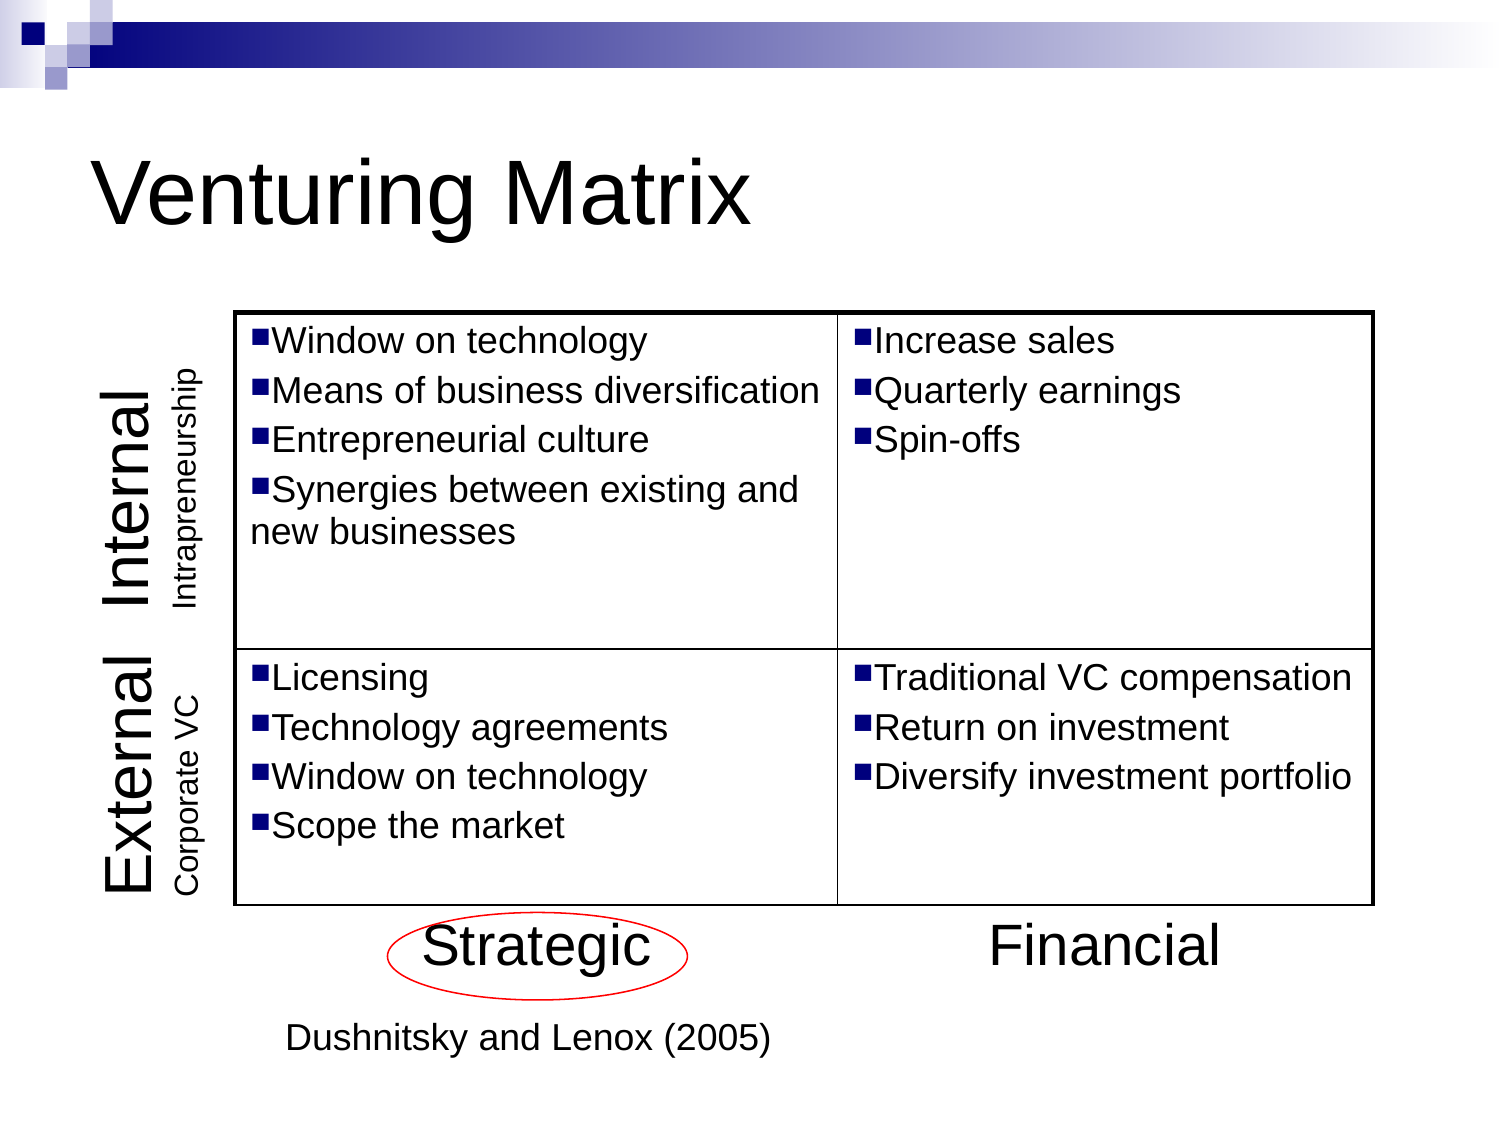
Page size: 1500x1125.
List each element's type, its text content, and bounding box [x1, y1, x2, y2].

table_cell Strategic [235, 906, 837, 1012]
table_cell Traditional VC compensation Return on investment Diversify investment portfolio [838, 650, 1371, 904]
table_cell Financial [837, 906, 1373, 1012]
table_cell Licensing Technology agreements Window on technology Scope the market [237, 650, 837, 904]
text_box External Corporate VC [77, 638, 212, 913]
text_box Dushnitsky and Lenox (2005) [270, 1005, 787, 1066]
table_header Window on technology Means of business diversification Entrepreneurial culture Synergies between existing and new businesses [237, 315, 837, 648]
title Venturing Matrix [74, 74, 1426, 301]
table_header Increase sales Quarterly earnings Spin-offs [838, 315, 1371, 648]
text_box [387, 912, 688, 1000]
text_box Internal Intrapreneurship [74, 324, 210, 625]
